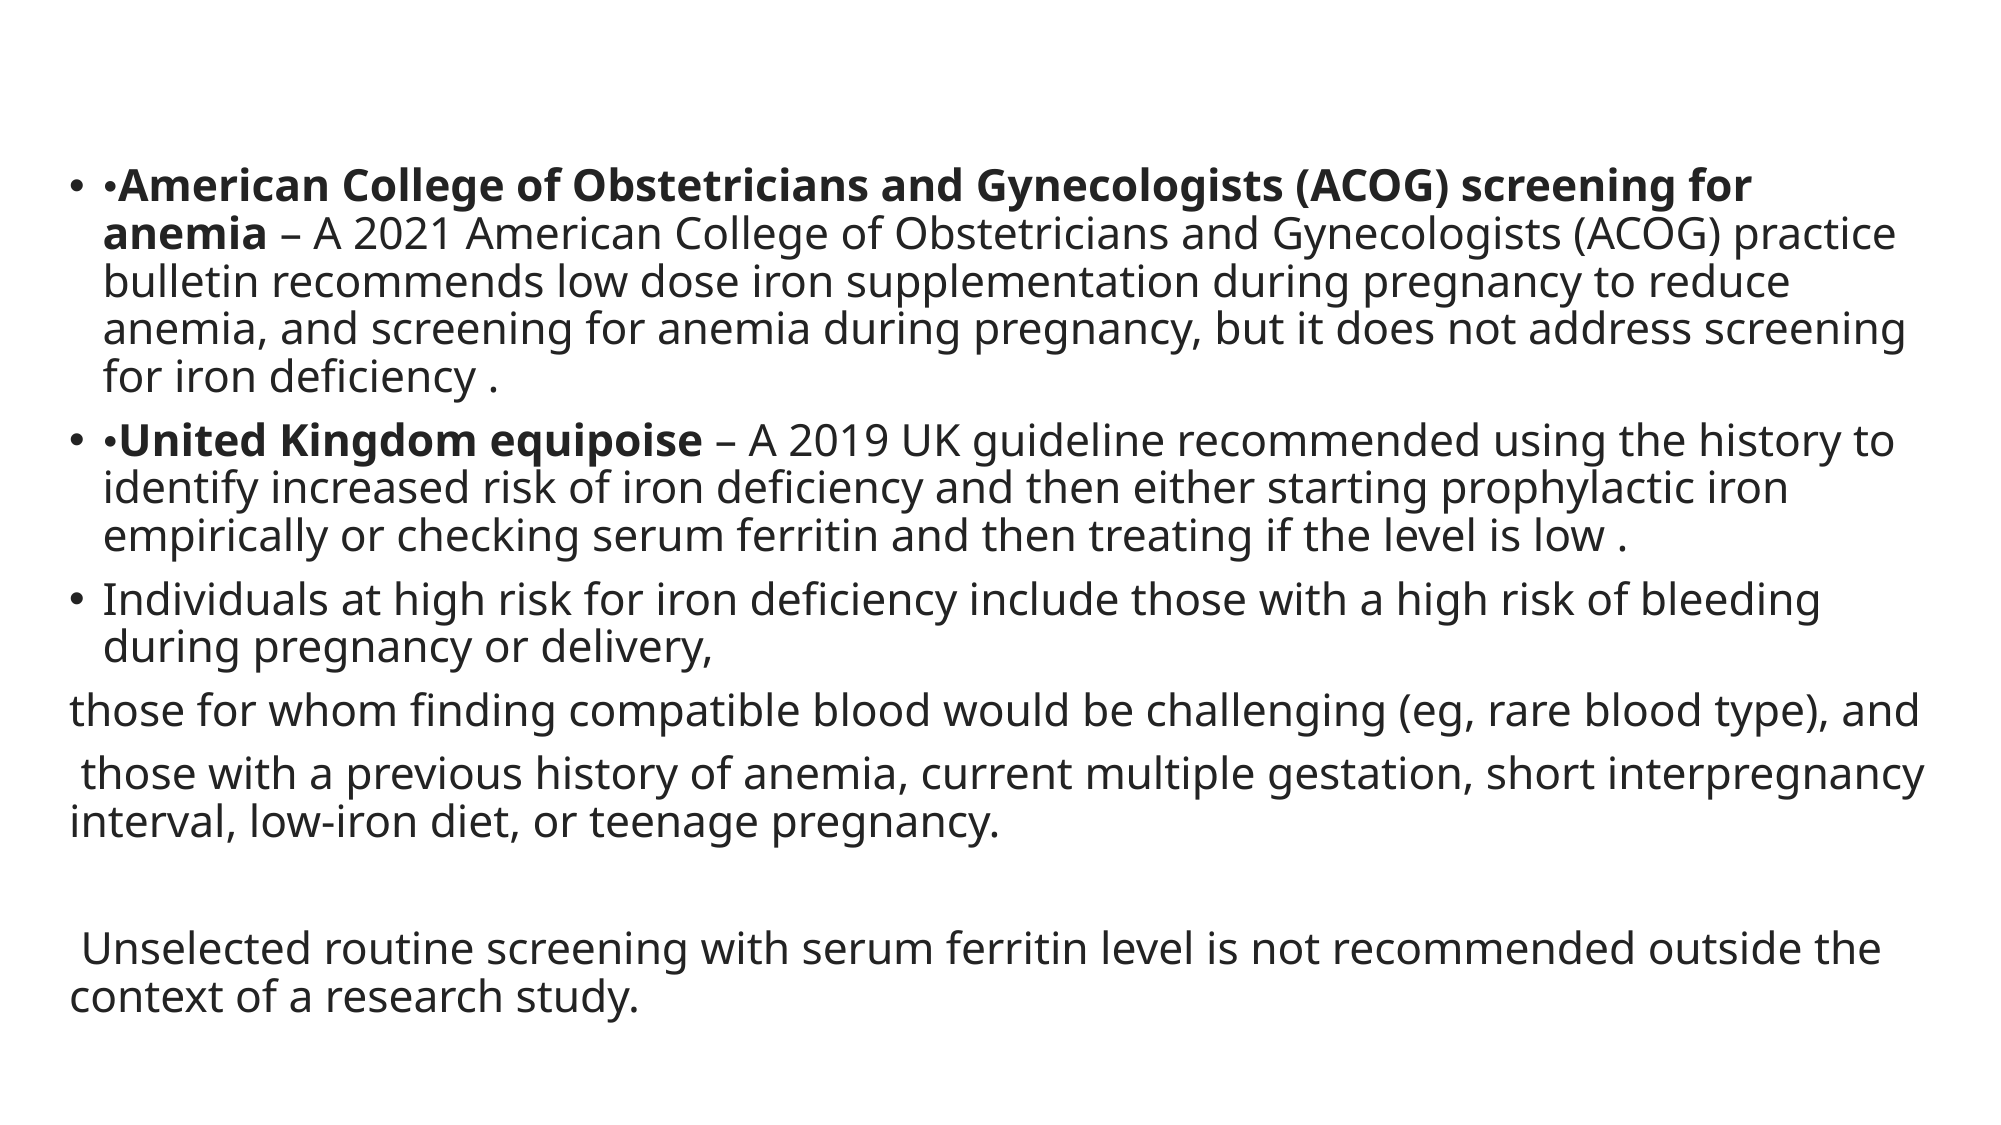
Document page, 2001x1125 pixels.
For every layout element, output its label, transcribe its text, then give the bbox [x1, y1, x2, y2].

list •American College of Obstetricians and Gynecologists (ACOG) screening for anemia – A 2021 American College of Obstetricians and Gynecologists (ACOG) practice bulletin recommends low dose iron supplementation during pregnancy to reduce anemia, and screening for anemia during pregnancy, but it does not address screening for iron deficiency . •United Kingdom equipoise – A 2019 UK guideline recommended using the history to identify increased risk of iron deficiency and then either starting prophylactic iron empirically or checking serum ferritin and then treating if the level is low . Individuals at high risk for iron deficiency include those with a high risk of bleeding during pregnancy or delivery, those for whom finding compatible blood would be challenging (eg, rare blood type), and those with a previous history of anemia, current multiple gestation, short interpregnancy interval, low-iron diet, or teenage pregnancy. Unselected routine screening with serum ferritin level is not recommended outside the context of a research study. [54, 87, 1954, 1084]
